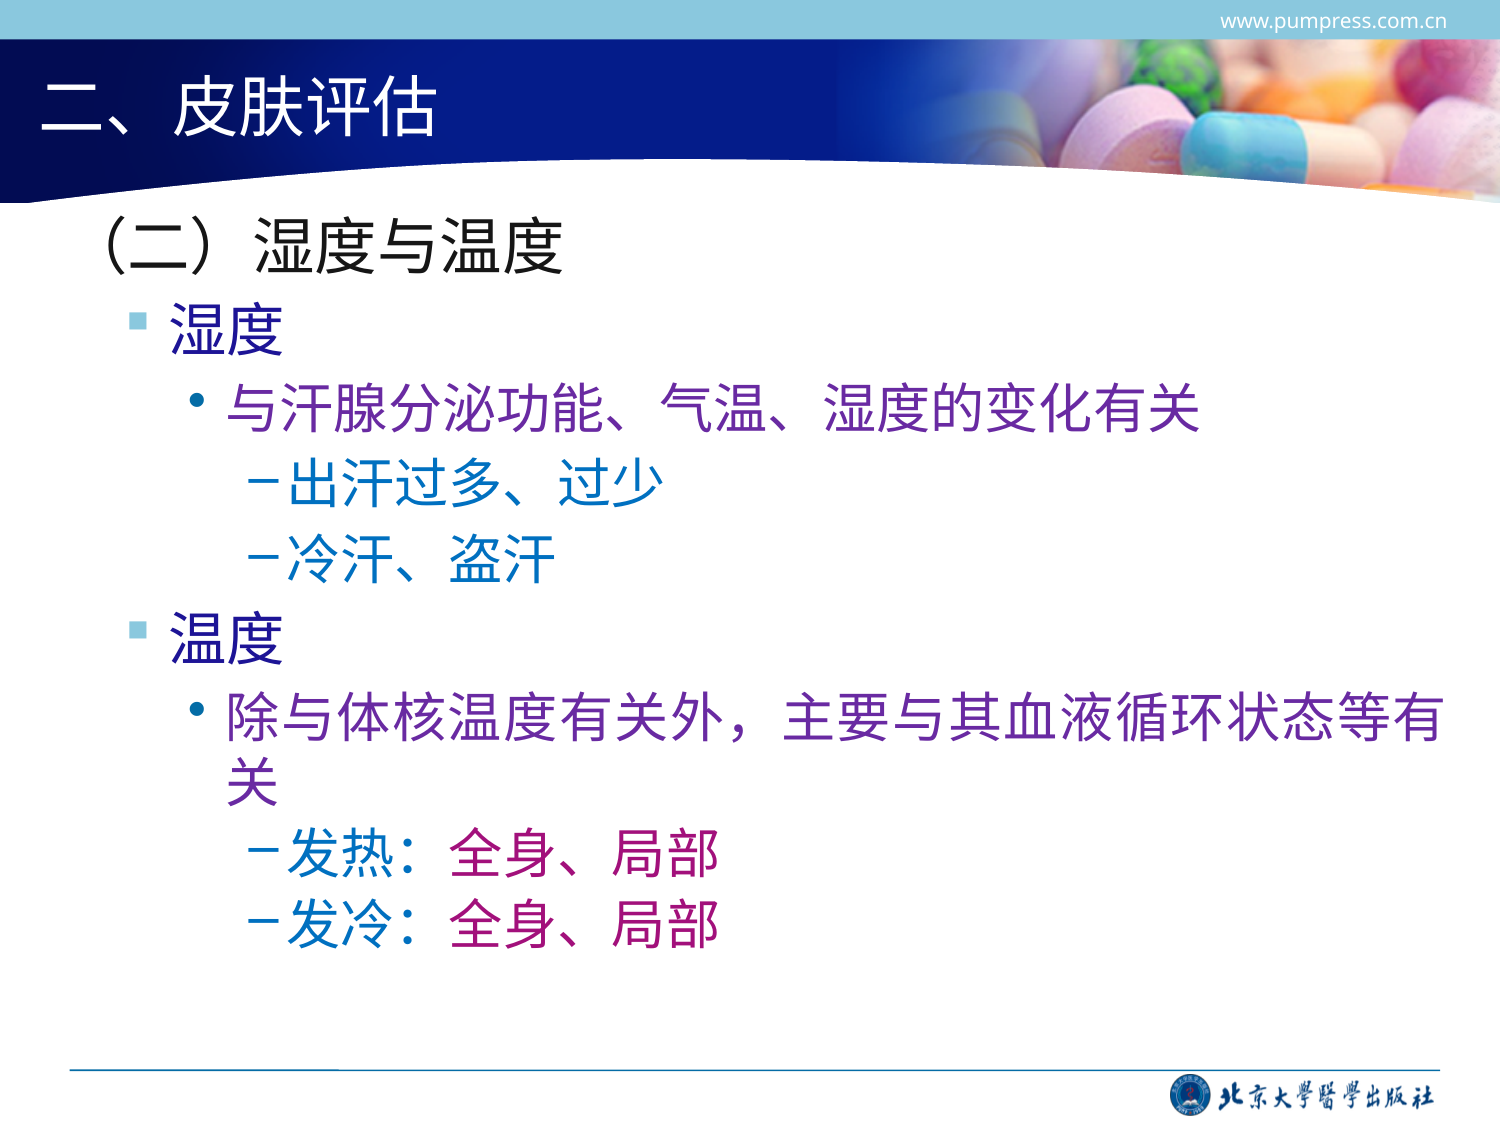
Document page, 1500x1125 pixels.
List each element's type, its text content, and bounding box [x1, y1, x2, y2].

picture [1170, 1074, 1436, 1118]
slide_number www.pumpress.com.cn [1024, 0, 1463, 38]
picture [0, 40, 1500, 203]
list （二）湿度与温度 湿度 与汗腺分泌功能、气温、湿度的变化有关 出汗过多、过少 冷汗、盗汗 温度 除与体核温度有关外，主要与其血液循环状态等有关 发热：全身、局部 发冷：全身、局部 [49, 198, 1463, 1026]
title 二、皮肤评估 [23, 58, 1349, 152]
